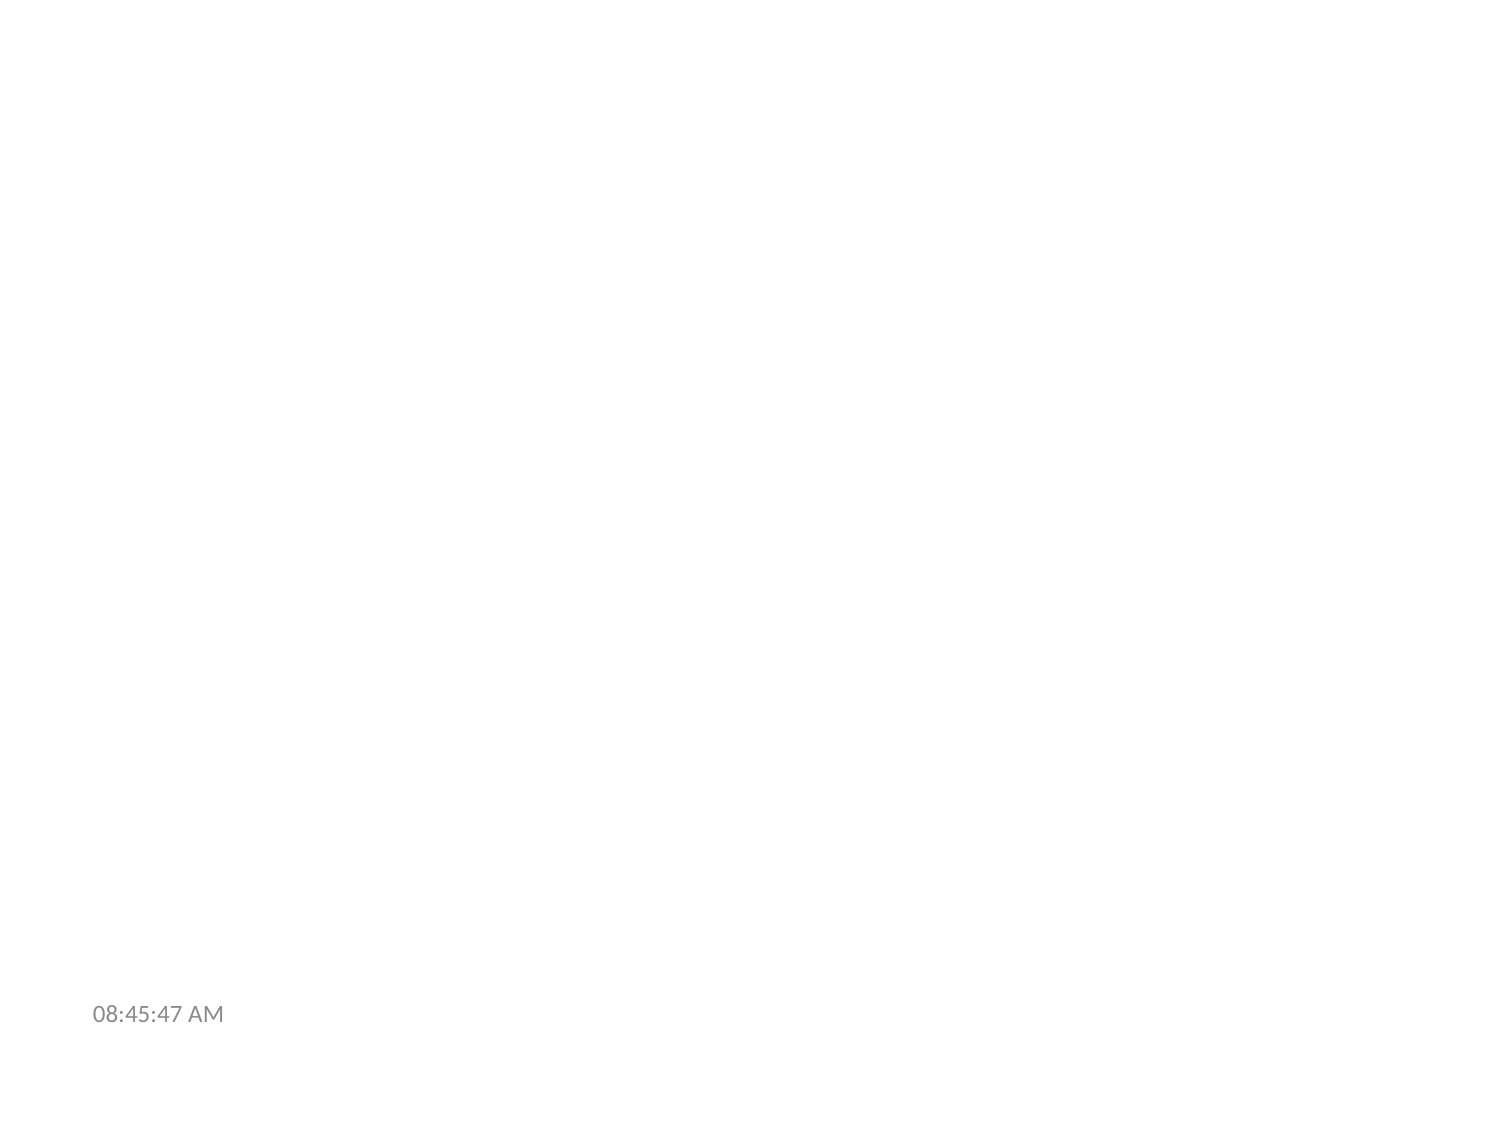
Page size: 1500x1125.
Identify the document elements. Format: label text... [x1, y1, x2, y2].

text_box 3:35:09 PM [77, 982, 428, 1043]
